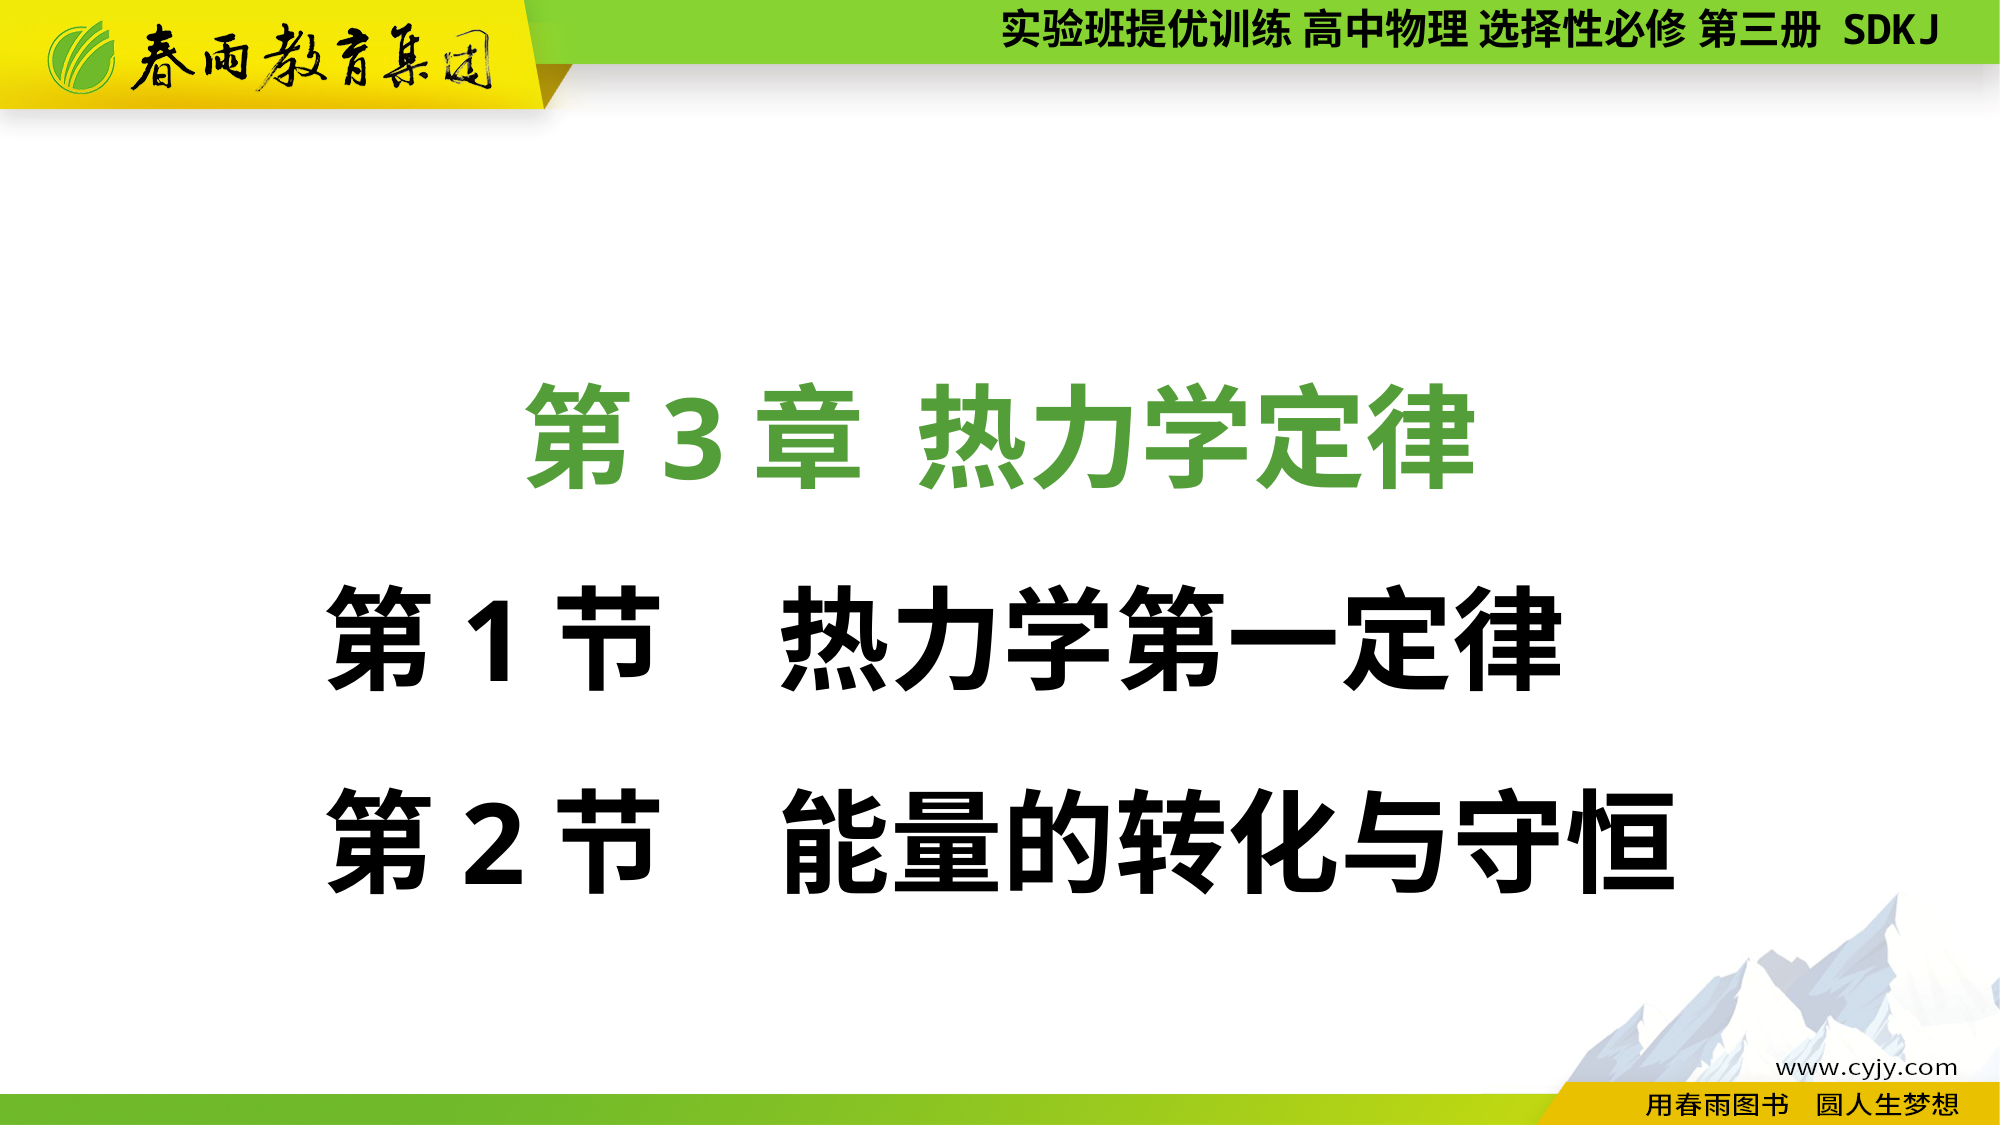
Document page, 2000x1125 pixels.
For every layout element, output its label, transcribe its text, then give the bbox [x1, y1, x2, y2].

text_box 第3章 热力学定律 第1节 热力学第一定律 第2节 能量的转化与守恒 [54, 291, 1946, 915]
picture [0, 0, 2000, 1125]
